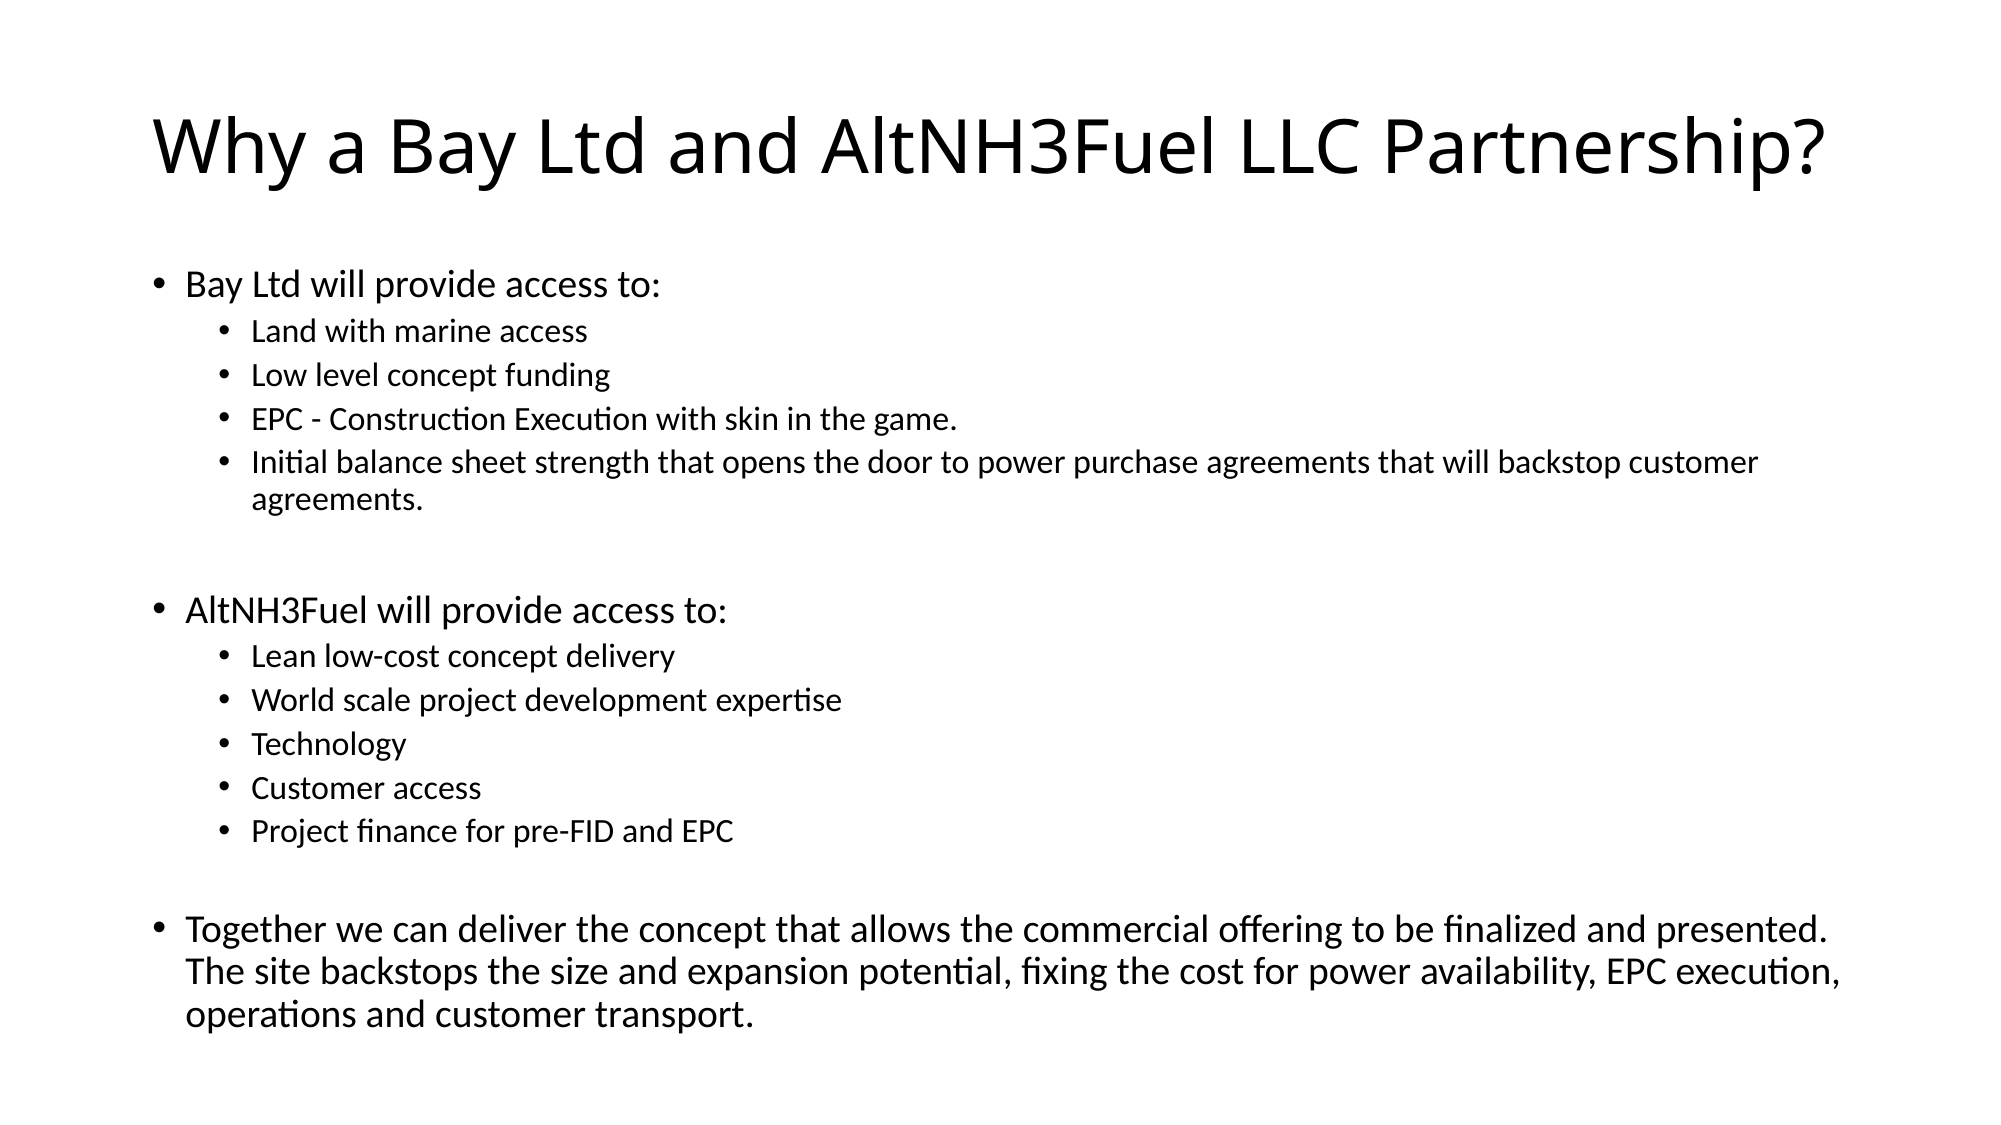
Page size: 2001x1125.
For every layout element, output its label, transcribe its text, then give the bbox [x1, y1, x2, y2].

list Bay Ltd will provide access to: Land with marine access Low level concept funding EPC - Construction Execution with skin in the game. Initial balance sheet strength that opens the door to power purchase agreements that will backstop customer agreements. AltNH3Fuel will provide access to: Lean low-cost concept delivery World scale project development expertise Technology Customer access Project finance for pre-FID and EPC Together we can deliver the concept that allows the commercial offering to be finalized and presented. The site backstops the size and expansion potential, fixing the cost for power availability, EPC execution, operations and customer transport. [137, 256, 1863, 1048]
title Why a Bay Ltd and AltNH3Fuel LLC Partnership? [137, 62, 1863, 236]
